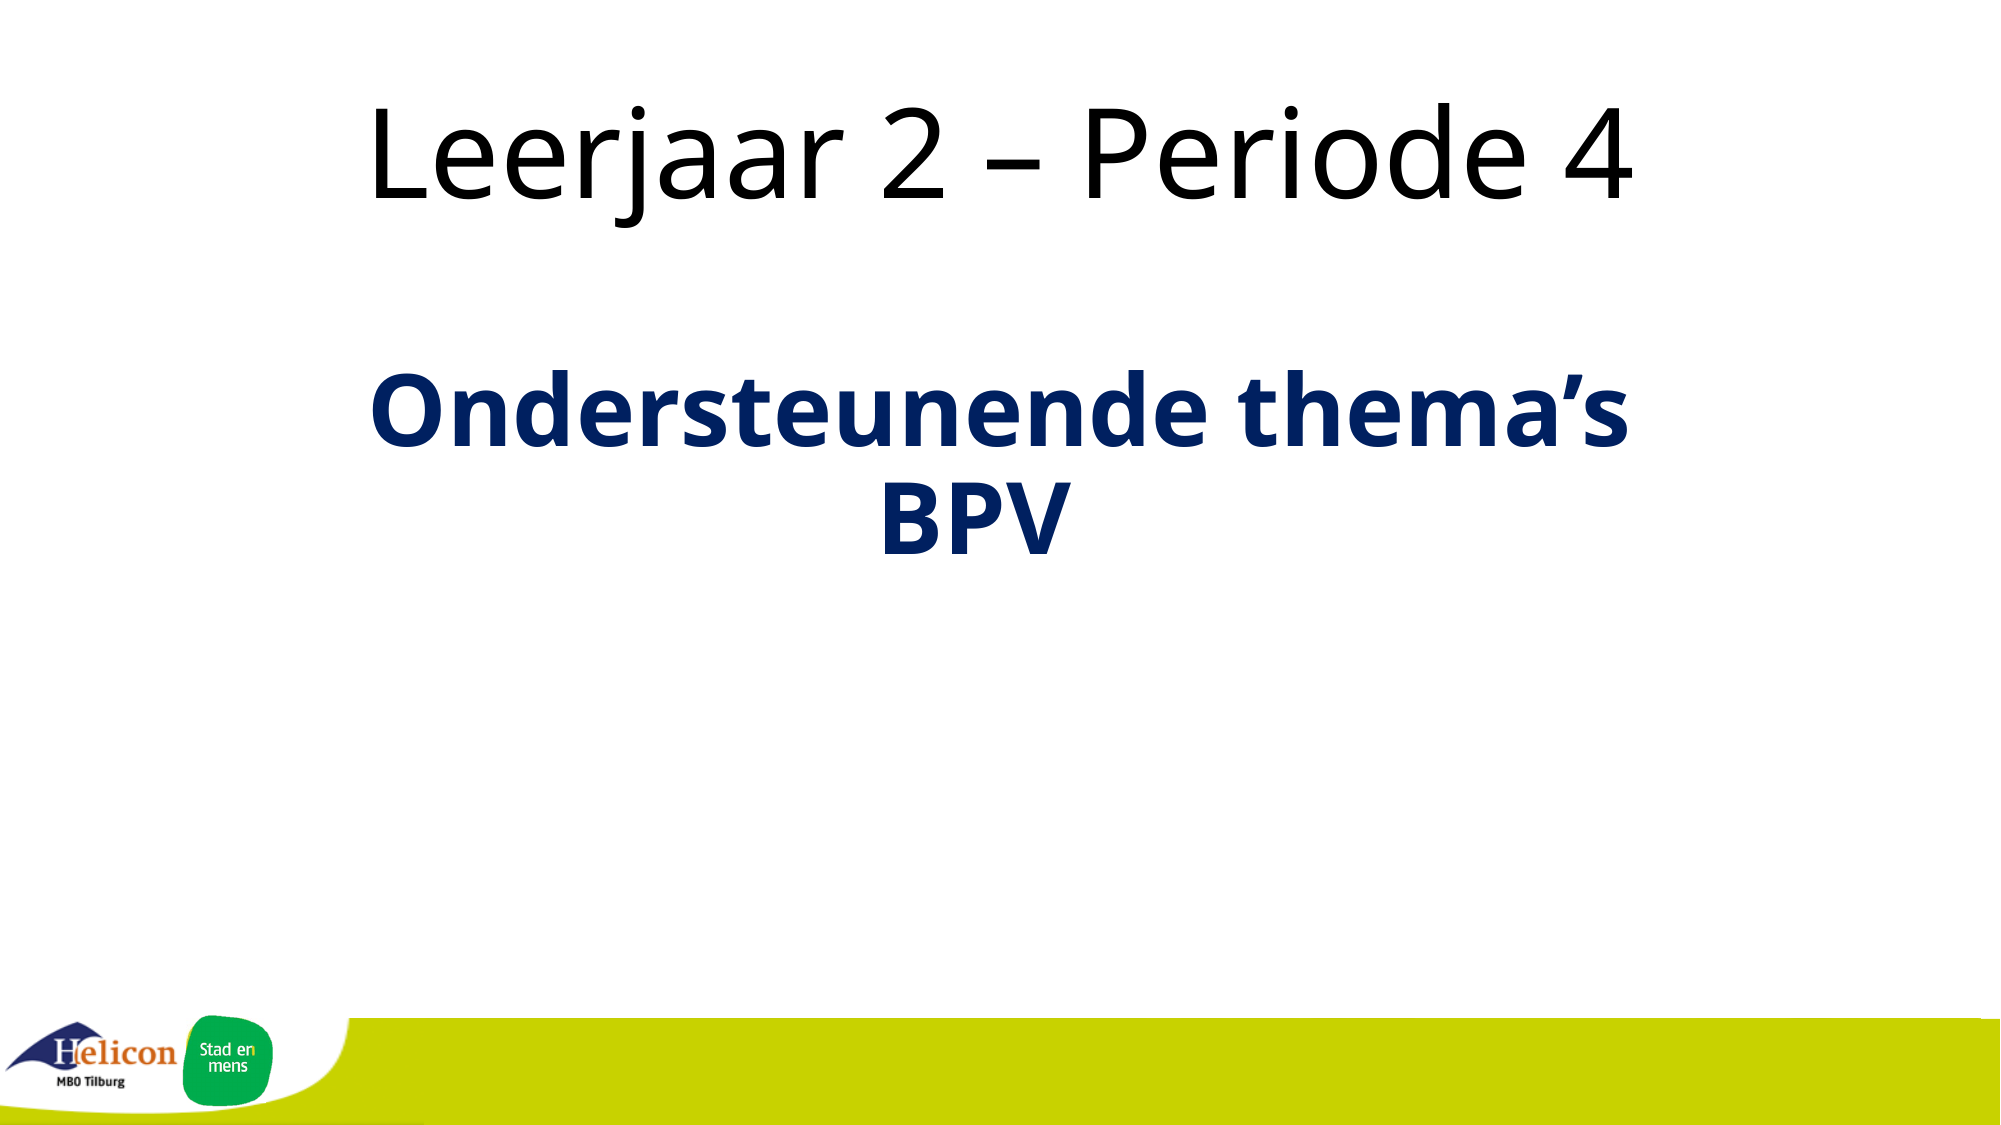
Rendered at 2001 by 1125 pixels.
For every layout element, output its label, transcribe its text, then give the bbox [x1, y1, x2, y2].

title Leerjaar 2 – Periode 4 Ondersteunende thema’s BPV [249, 183, 1751, 584]
picture [0, 1013, 424, 1125]
